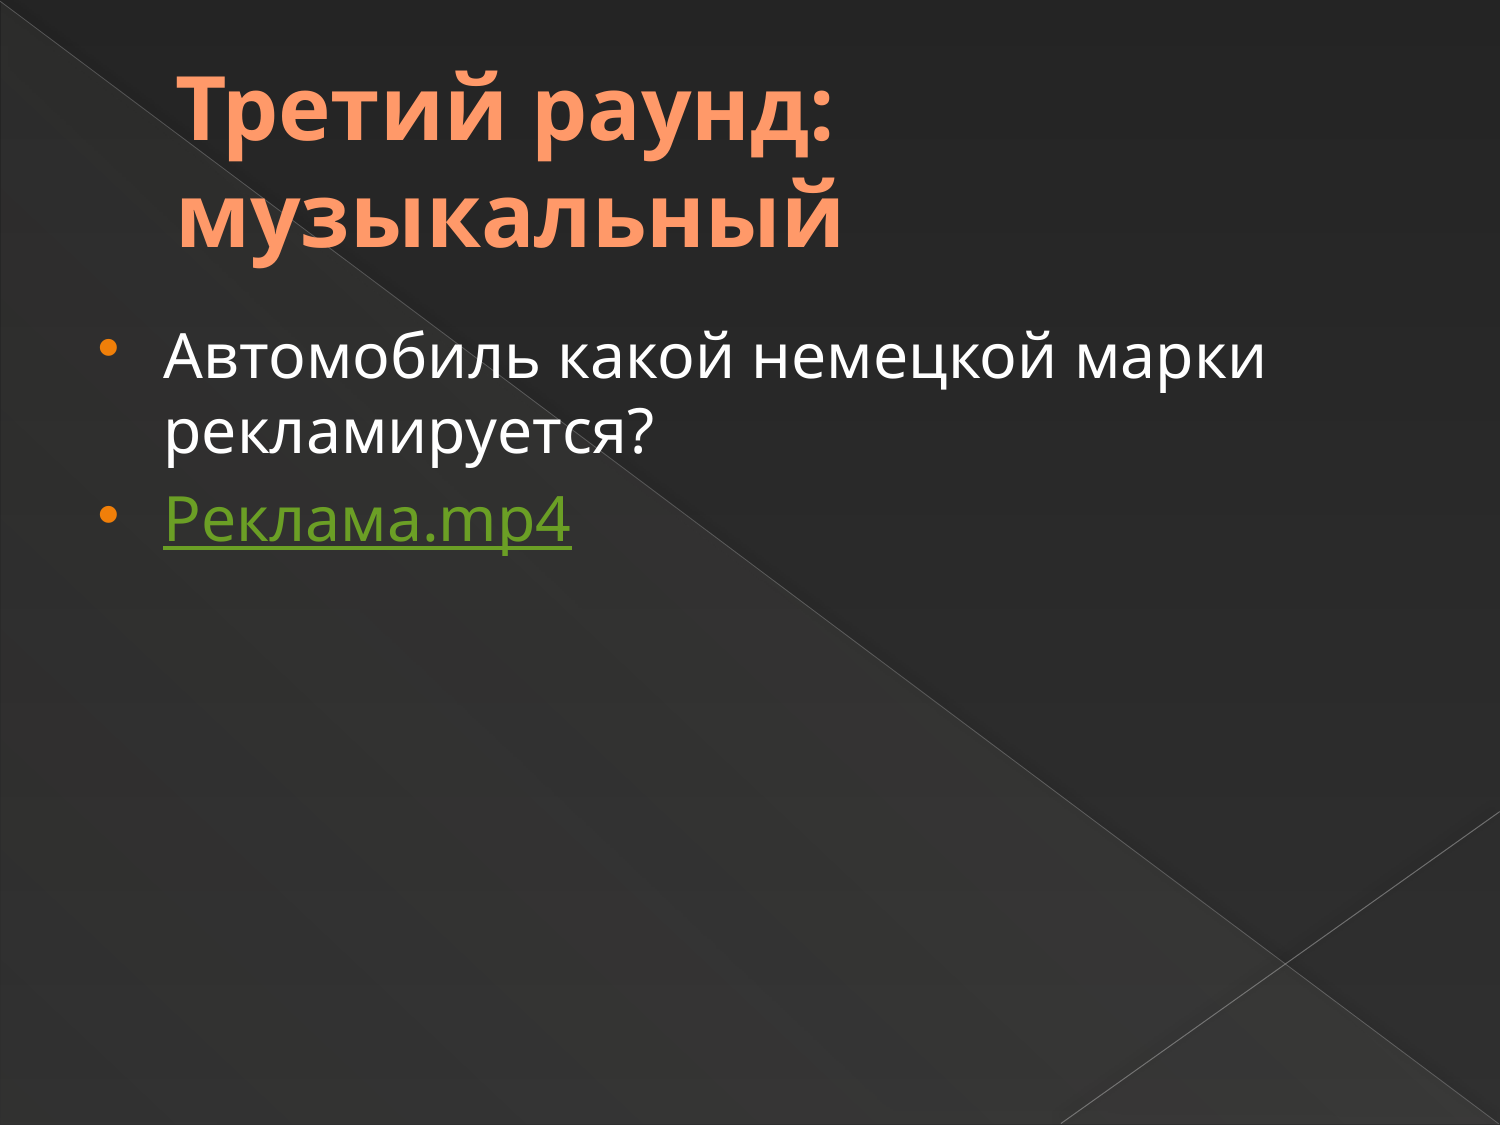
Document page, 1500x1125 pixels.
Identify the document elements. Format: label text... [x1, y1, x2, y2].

title Третий раунд: музыкальный [75, 43, 1425, 274]
list Автомобиль какой немецкой марки рекламируется? Реклама.mp4 [75, 308, 1425, 1059]
